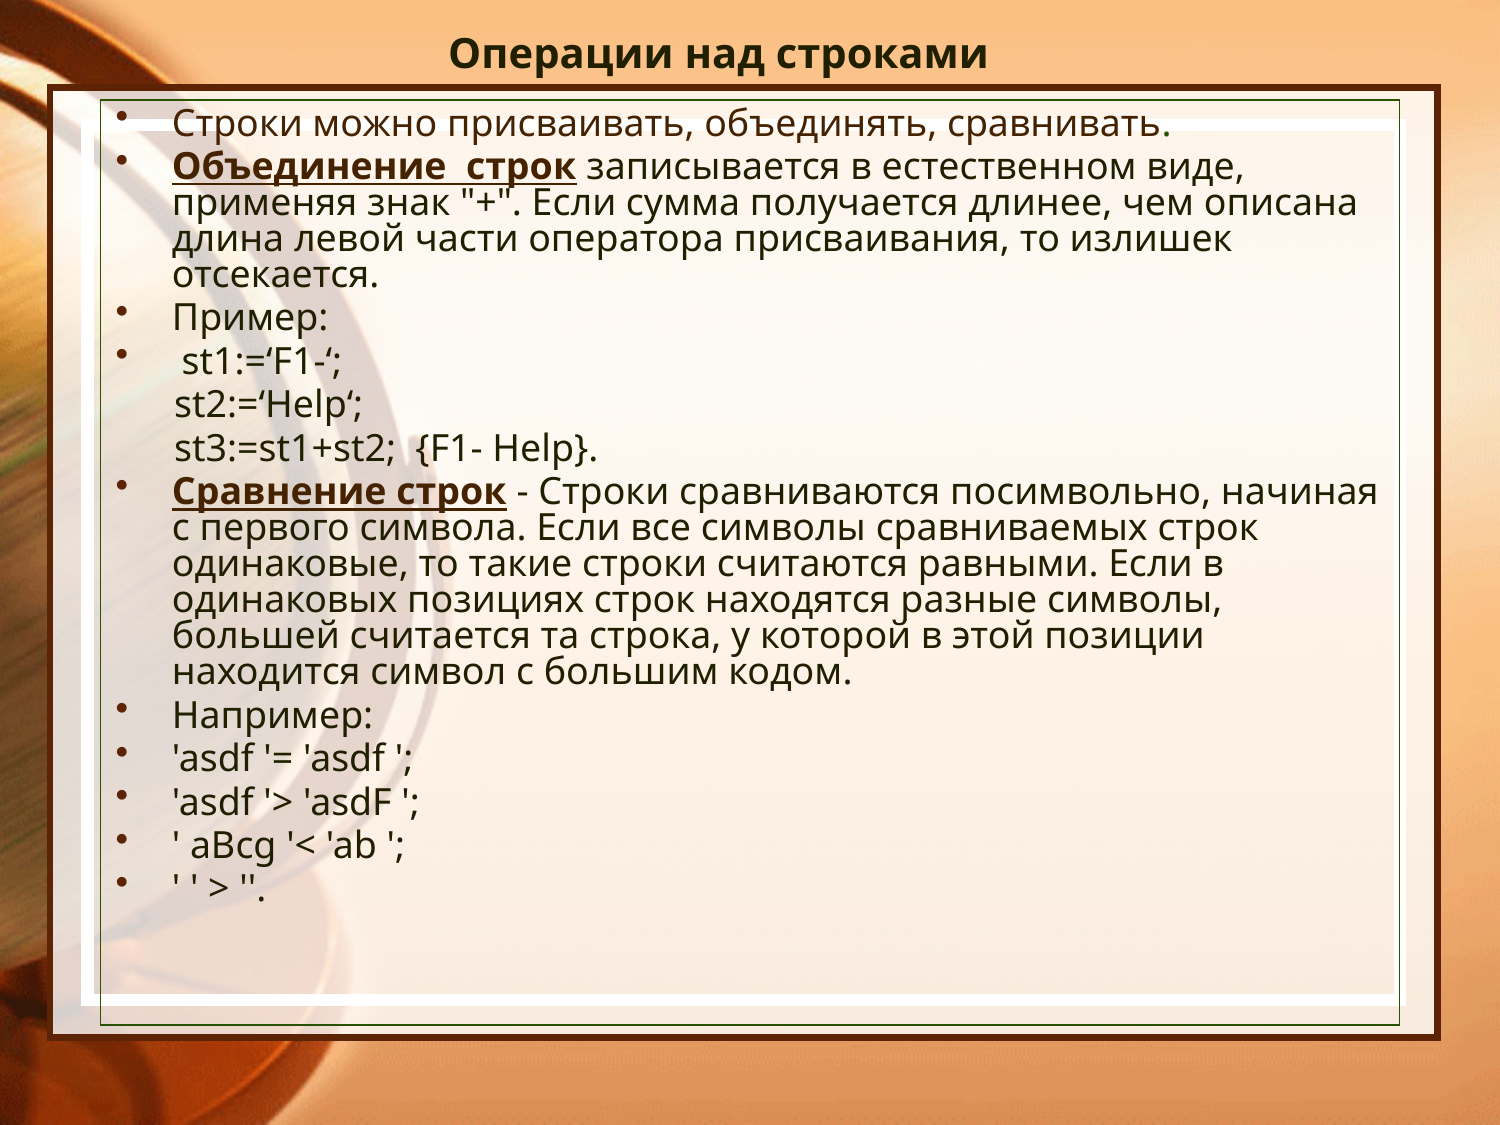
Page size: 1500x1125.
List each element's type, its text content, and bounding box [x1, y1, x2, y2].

title Операции над строками [359, 30, 1078, 74]
picture [0, 0, 1500, 1125]
list Строки можно присваивать, объединять, сравнивать. Объединение строк записывается в естественном виде, применяя знак "+". Если сумма получается длинее, чем описана длина левой части оператора присваивания, то излишек отсекается. Пример: st1:=‘F1-‘; st2:=‘Help‘; st3:=st1+st2; {F1- Help}. Сравнение строк - Строки сравниваются посимвольно, начиная с первого символа. Если все символы сравниваемых строк одинаковые, то такие строки считаются равными. Если в одинаковых позициях строк находятся разные символы, большей считается та строка, у которой в этой позиции находится символ с большим кодом. Например: 'asdf '= 'asdf '; 'asdf '> 'asdF '; ' aBcg '< 'ab '; ' ' > ''. [100, 99, 1400, 1026]
